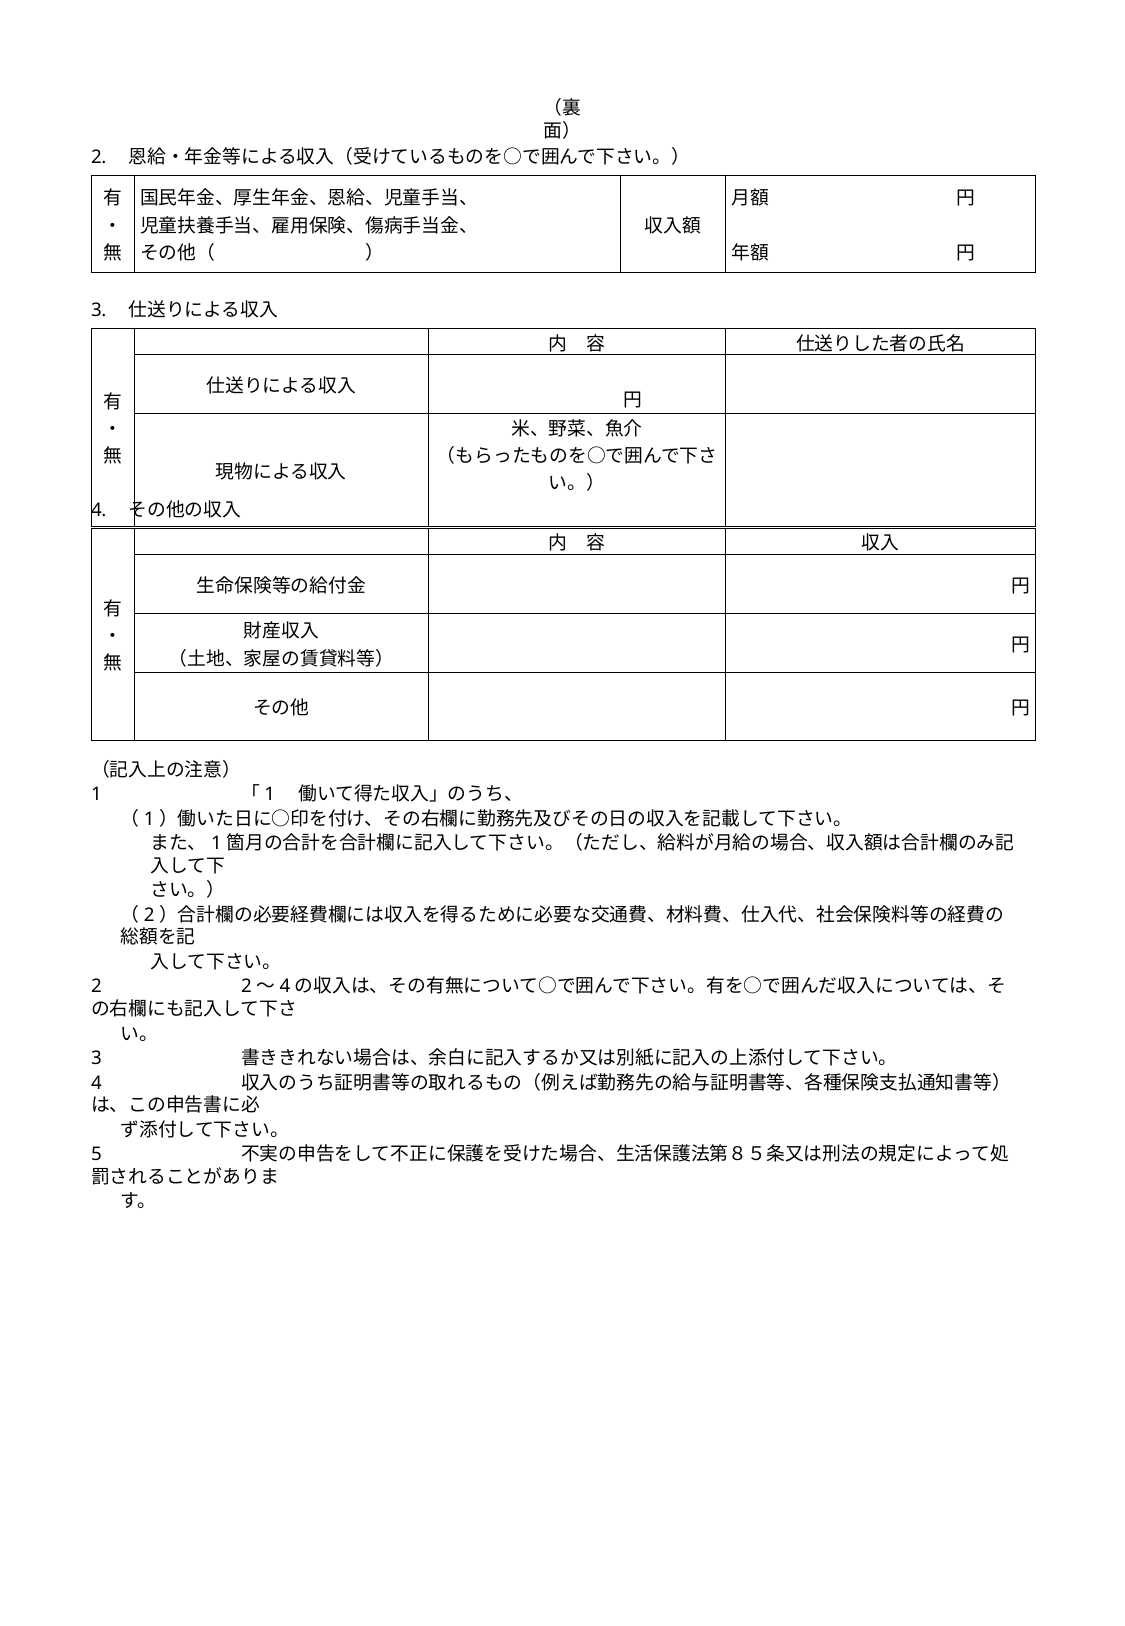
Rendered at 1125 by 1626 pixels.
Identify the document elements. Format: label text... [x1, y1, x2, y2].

table_cell 現物による収入 [135, 414, 428, 490]
table_header 内 容 [429, 329, 725, 354]
table_cell 円 [429, 355, 725, 413]
table_header 有 ・ 無 [92, 529, 134, 740]
table_header [135, 529, 428, 554]
table_cell [726, 355, 1035, 413]
table_cell [726, 414, 1035, 490]
text_box 恩給・年金等による収入（受けているものを○で囲んで下さい。） [91, 137, 1036, 175]
table_cell [429, 673, 725, 740]
table_header 国民年金、厚生年金、恩給、児童手当、 児童扶養手当、雇用保険、傷病手当金、 その他（ ） [135, 176, 620, 272]
table_header 収入額 [621, 176, 725, 272]
table_header 仕送りした者の氏名 [726, 329, 1035, 354]
table_cell [429, 555, 725, 613]
table_header 有 ・ 無 [92, 329, 134, 490]
text_box その他の収入 [91, 490, 1036, 528]
table_header [135, 329, 428, 354]
table_cell 円 [726, 614, 1035, 672]
table_cell 円 [726, 555, 1035, 613]
table_cell 仕送りによる収入 [135, 355, 428, 413]
table_cell 円 [726, 673, 1035, 740]
table_header 内 容 [429, 529, 725, 554]
text_box （記入上の注意） 1 「1 働いて得た収入」のうち、 （1）働いた日に○印を付け、その右欄に勤務先及びその日の収入を記載して下さい。 また、1箇月の合計を合計欄に記入して下さい。（ただし、給料が月給の場合、収入額は合計欄のみ記入して下 さい。） （2）合計欄の必要経費欄には収入を得るために必要な交通費、材料費、仕入代、社会保険料等の経費の総額を記 入して下さい。 2 2～4の収入は、その有無について○で囲んで下さい。有を○で囲んだ収入については、その右欄にも記入して下さ い。 3 書ききれない場合は、余白に記入するか又は別紙に記入の上添付して下さい。 4 収入のうち証明書等の取れるもの（例えば勤務先の給与証明書等、各種保険支払通知書等）は、この申告書に必 ず添付して下さい。 5 不実の申告をして不正に保護を受けた場合、生活保護法第８５条又は刑法の規定によって処罰されることがありま す。 [91, 749, 1036, 1244]
text_box （裏面） [515, 88, 610, 137]
table_header 収入 [726, 529, 1035, 554]
table_cell 生命保険等の給付金 [135, 555, 428, 613]
table_cell 米、野菜、魚介 （もらったものを○で囲んで下さい。） Kg [429, 414, 725, 490]
table_cell その他 [135, 673, 428, 740]
table_cell 財産収入 （土地、家屋の賃貸料等） [135, 614, 428, 672]
table_header 月額 円 年額 円 [726, 176, 1035, 272]
text_box 仕送りによる収入 [91, 290, 1036, 328]
table_header 有 ・ 無 [92, 176, 134, 272]
table_cell [429, 614, 725, 672]
